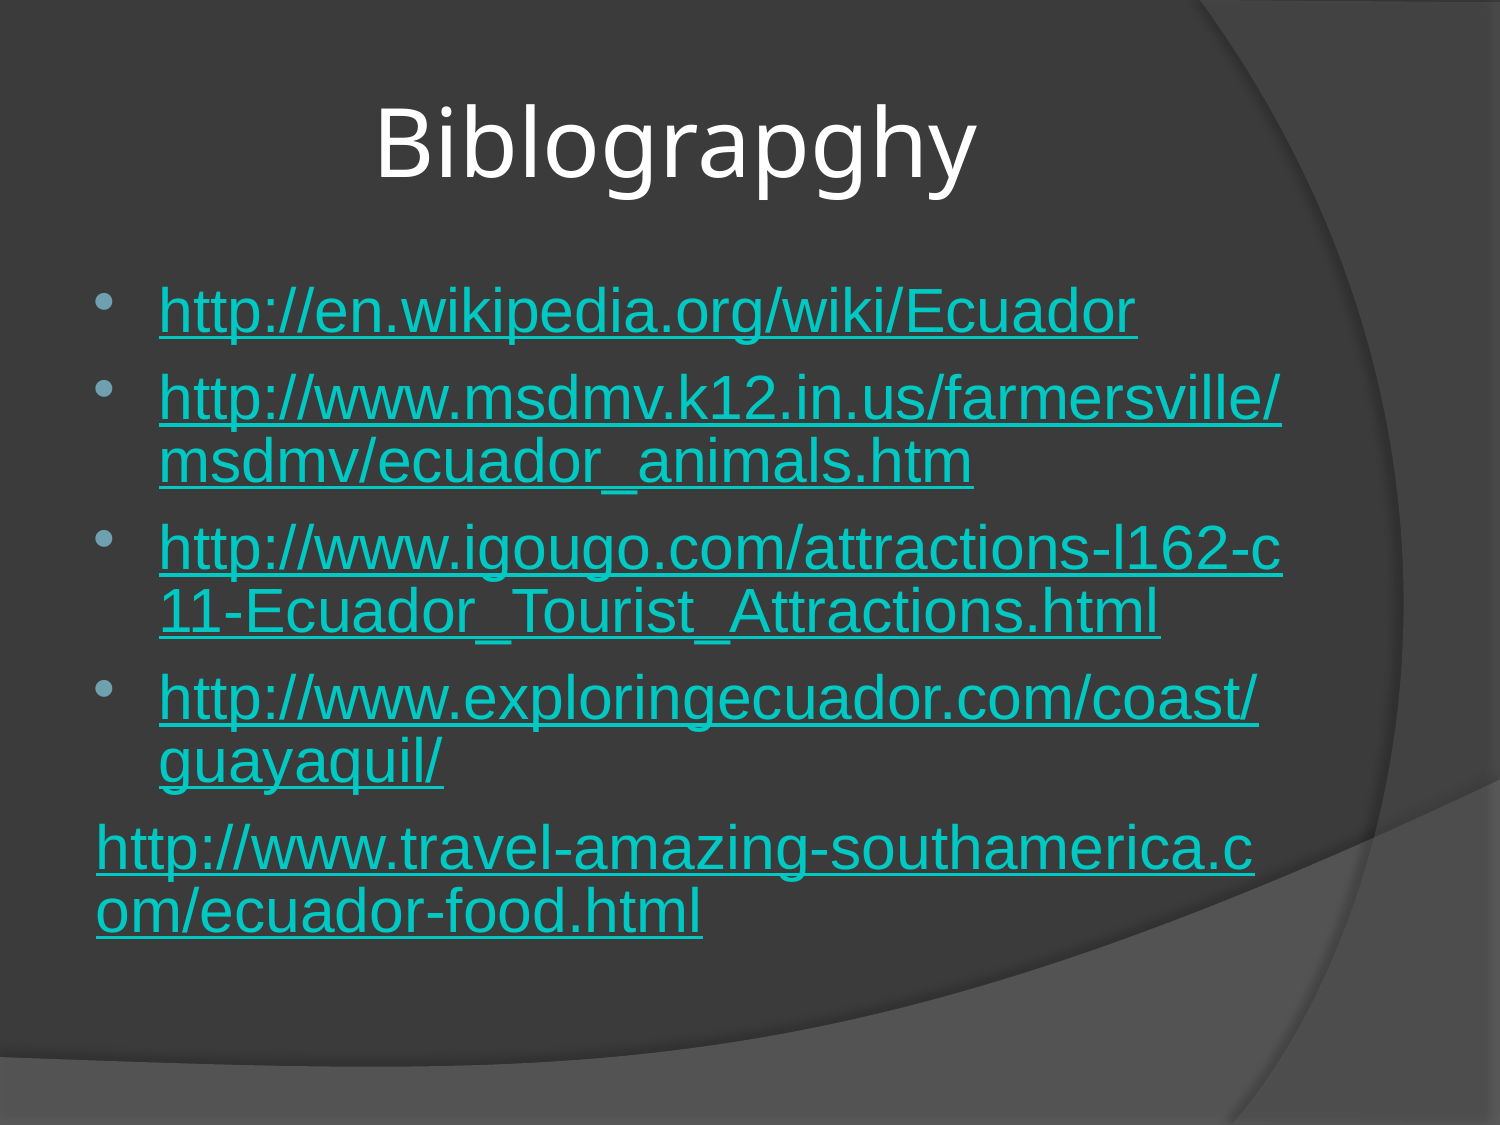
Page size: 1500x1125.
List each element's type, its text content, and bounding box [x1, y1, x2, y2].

title Biblograpghy [75, 45, 1300, 233]
list http://en.wikipedia.org/wiki/Ecuador http://www.msdmv.k12.in.us/farmersville/msdmv/ecuador_animals.htm http://www.igougo.com/attractions-l162-c11-Ecuador_Tourist_Attractions.html http://www.exploringecuador.com/coast/guayaquil/ http://www.travel-amazing-southamerica.com/ecuador-food.html [75, 262, 1300, 1005]
